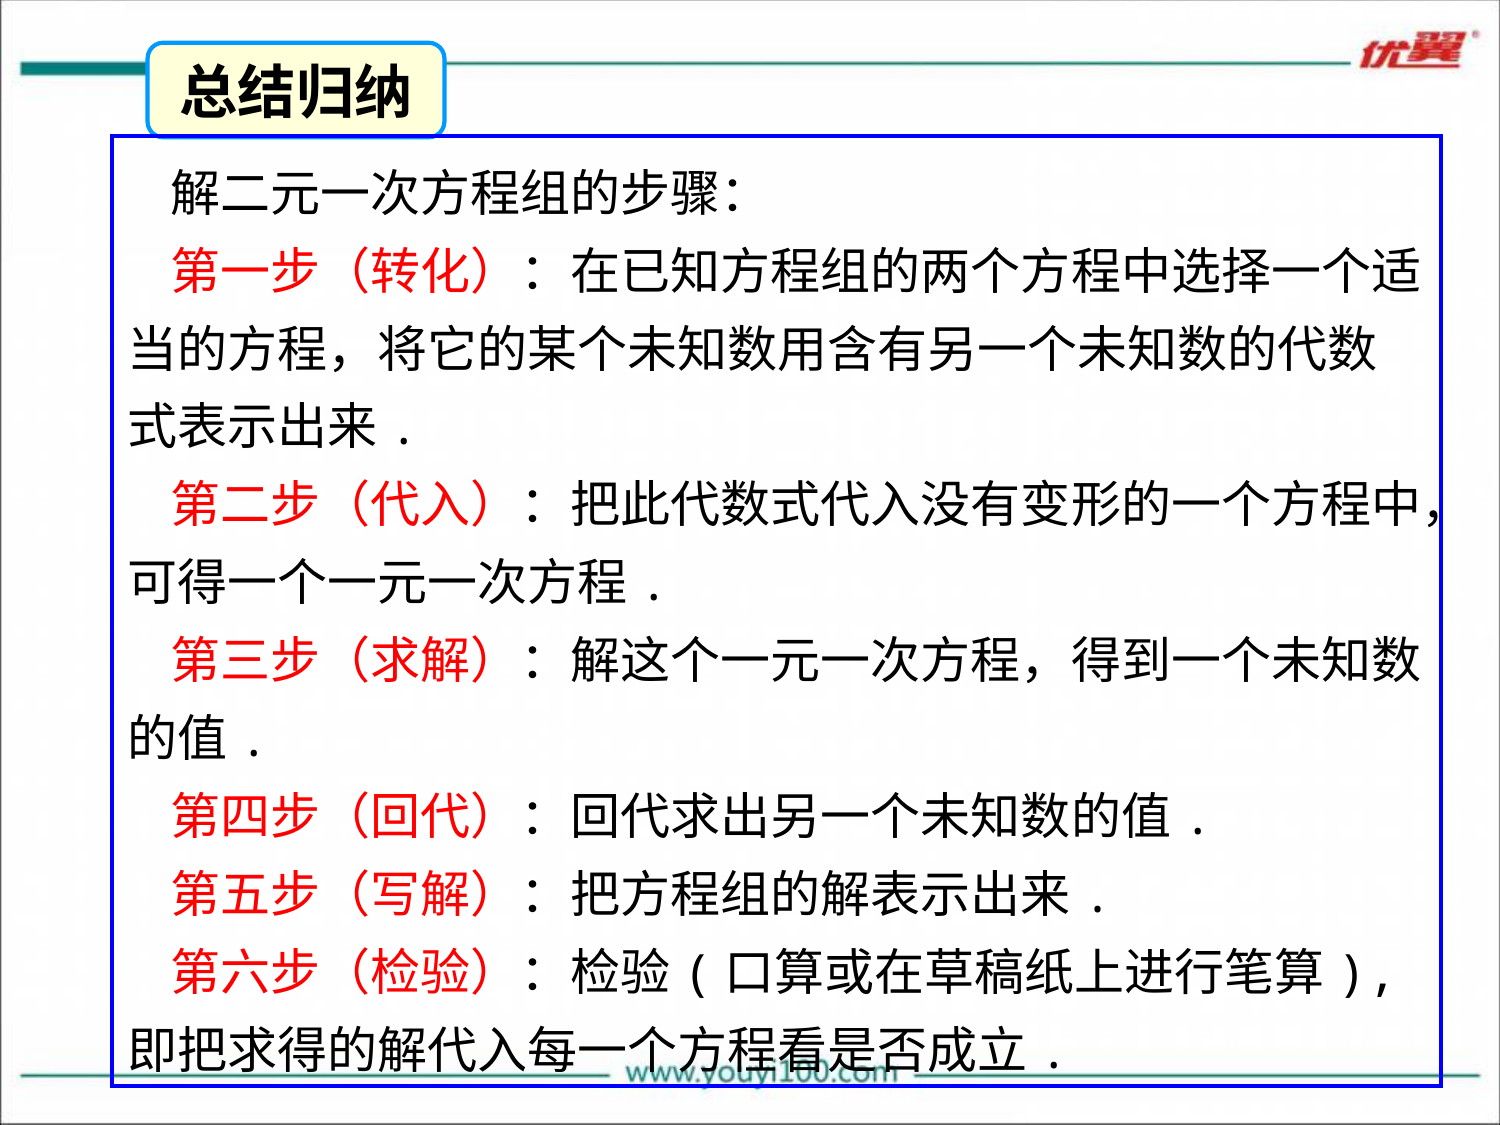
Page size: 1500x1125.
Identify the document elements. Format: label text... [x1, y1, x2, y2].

text_box 总结归纳 [147, 42, 445, 135]
picture [0, 0, 1500, 1125]
text_box 解二元一次方程组的步骤： 第一步（转化）：在已知方程组的两个方程中选择一个适当的方程，将它的某个未知数用含有另一个未知数的代数式表示出来. 第二步（代入）：把此代数式代入没有变形的一个方程中，可得一个一元一次方程. 第三步（求解）：解这个一元一次方程，得到一个未知数的值. 第四步（回代）：回代求出另一个未知数的值. 第五步（写解）：把方程组的解表示出来. 第六步（检验）：检验(口算或在草稿纸上进行笔算),即把求得的解代入每一个方程看是否成立. [112, 135, 1442, 1086]
